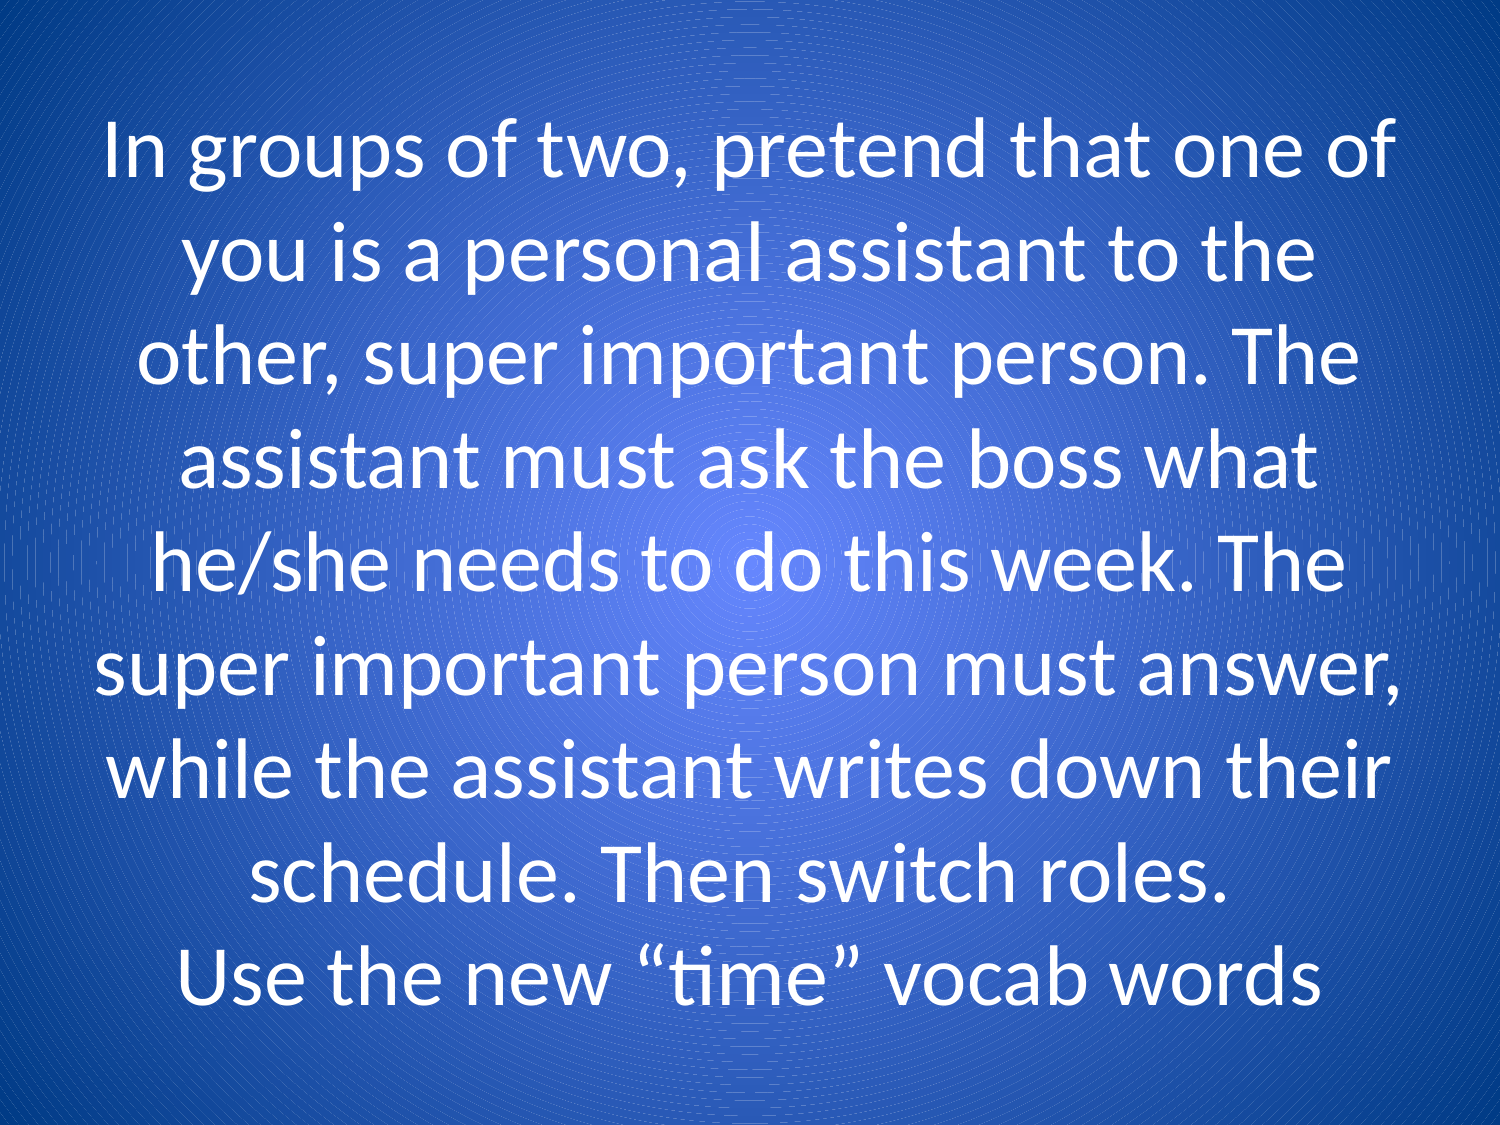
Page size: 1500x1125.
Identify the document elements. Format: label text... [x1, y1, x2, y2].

title In groups of two, pretend that one of you is a personal assistant to the other, super important person. The assistant must ask the boss what he/she needs to do this week. The super important person must answer, while the assistant writes down their schedule. Then switch roles. Use the new “time” vocab words [75, 45, 1425, 1070]
